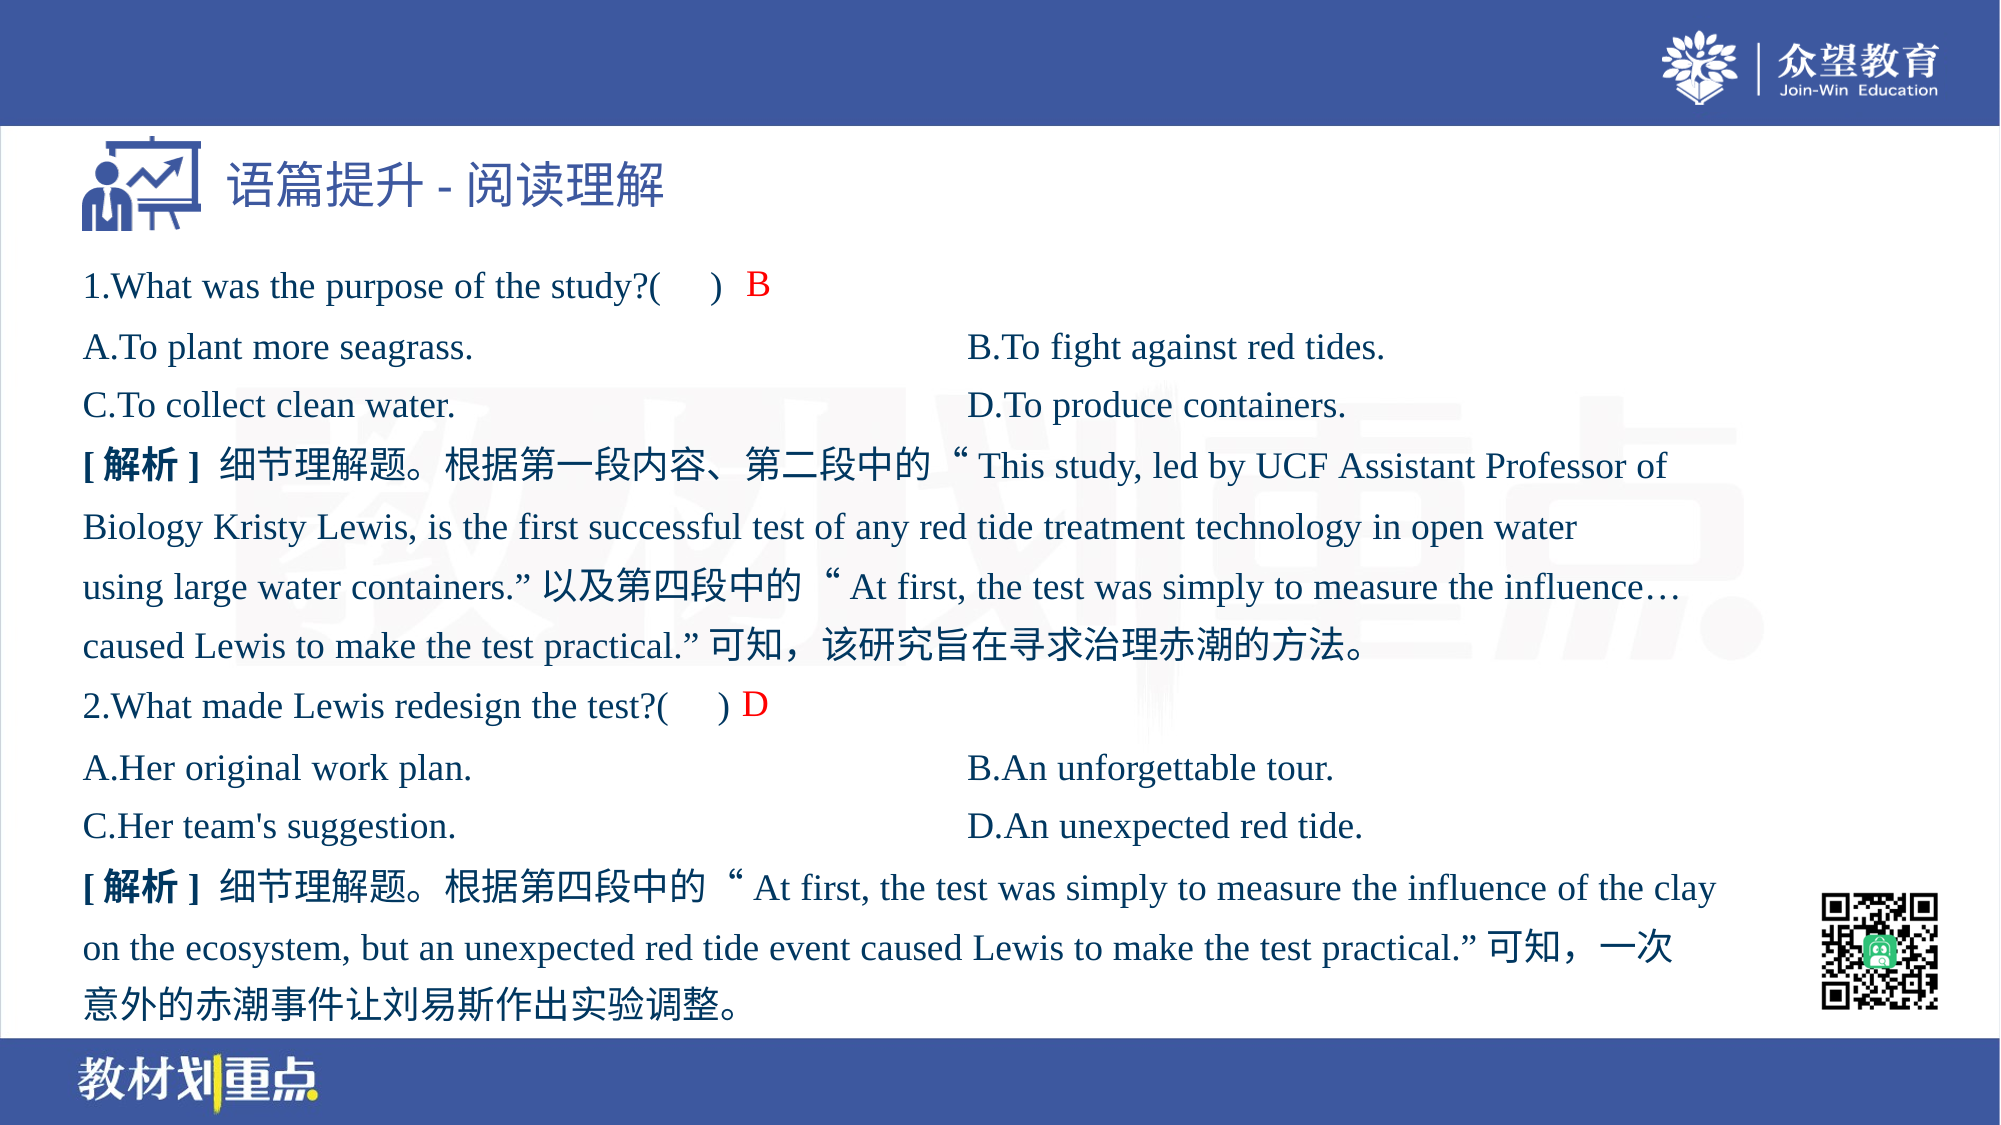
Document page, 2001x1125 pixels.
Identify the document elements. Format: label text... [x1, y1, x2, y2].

text_box [解析] 细节理解题。根据第一段内容、第二段中的“This study, led by UCF Assistant Professor of Biology Kristy Lewis, is the first successful test of any red tide treatment technology in open water using large water containers.”以及第四段中的“At first, the test was simply to measure the influence… caused Lewis to make the test practical.”可知，该研究旨在寻求治理赤潮的方法。 [82, 425, 1817, 661]
text_box B [732, 245, 785, 300]
text_box 1.What was the purpose of the study?( ) [82, 247, 1817, 301]
text_box [解析] 细节理解题。根据第四段中的“At first, the test was simply to measure the influence of the clay on the ecosystem, but an unexpected red tide event caused Lewis to make the test practical.”可知，一次 意外的赤潮事件让刘易斯作出实验调整。 [82, 847, 1817, 1022]
text_box A.To plant more seagrass. B.To fight against red tides. C.To collect clean water. D.To produce containers. [82, 306, 1817, 420]
text_box D [728, 665, 783, 720]
text_box 2.What made Lewis redesign the test?( ) [82, 667, 1817, 721]
picture [0, 0, 2000, 1125]
text_box A.Her original work plan. B.An unforgettable tour. C.Her team's suggestion. D.An unexpected red tide. [82, 727, 1817, 841]
